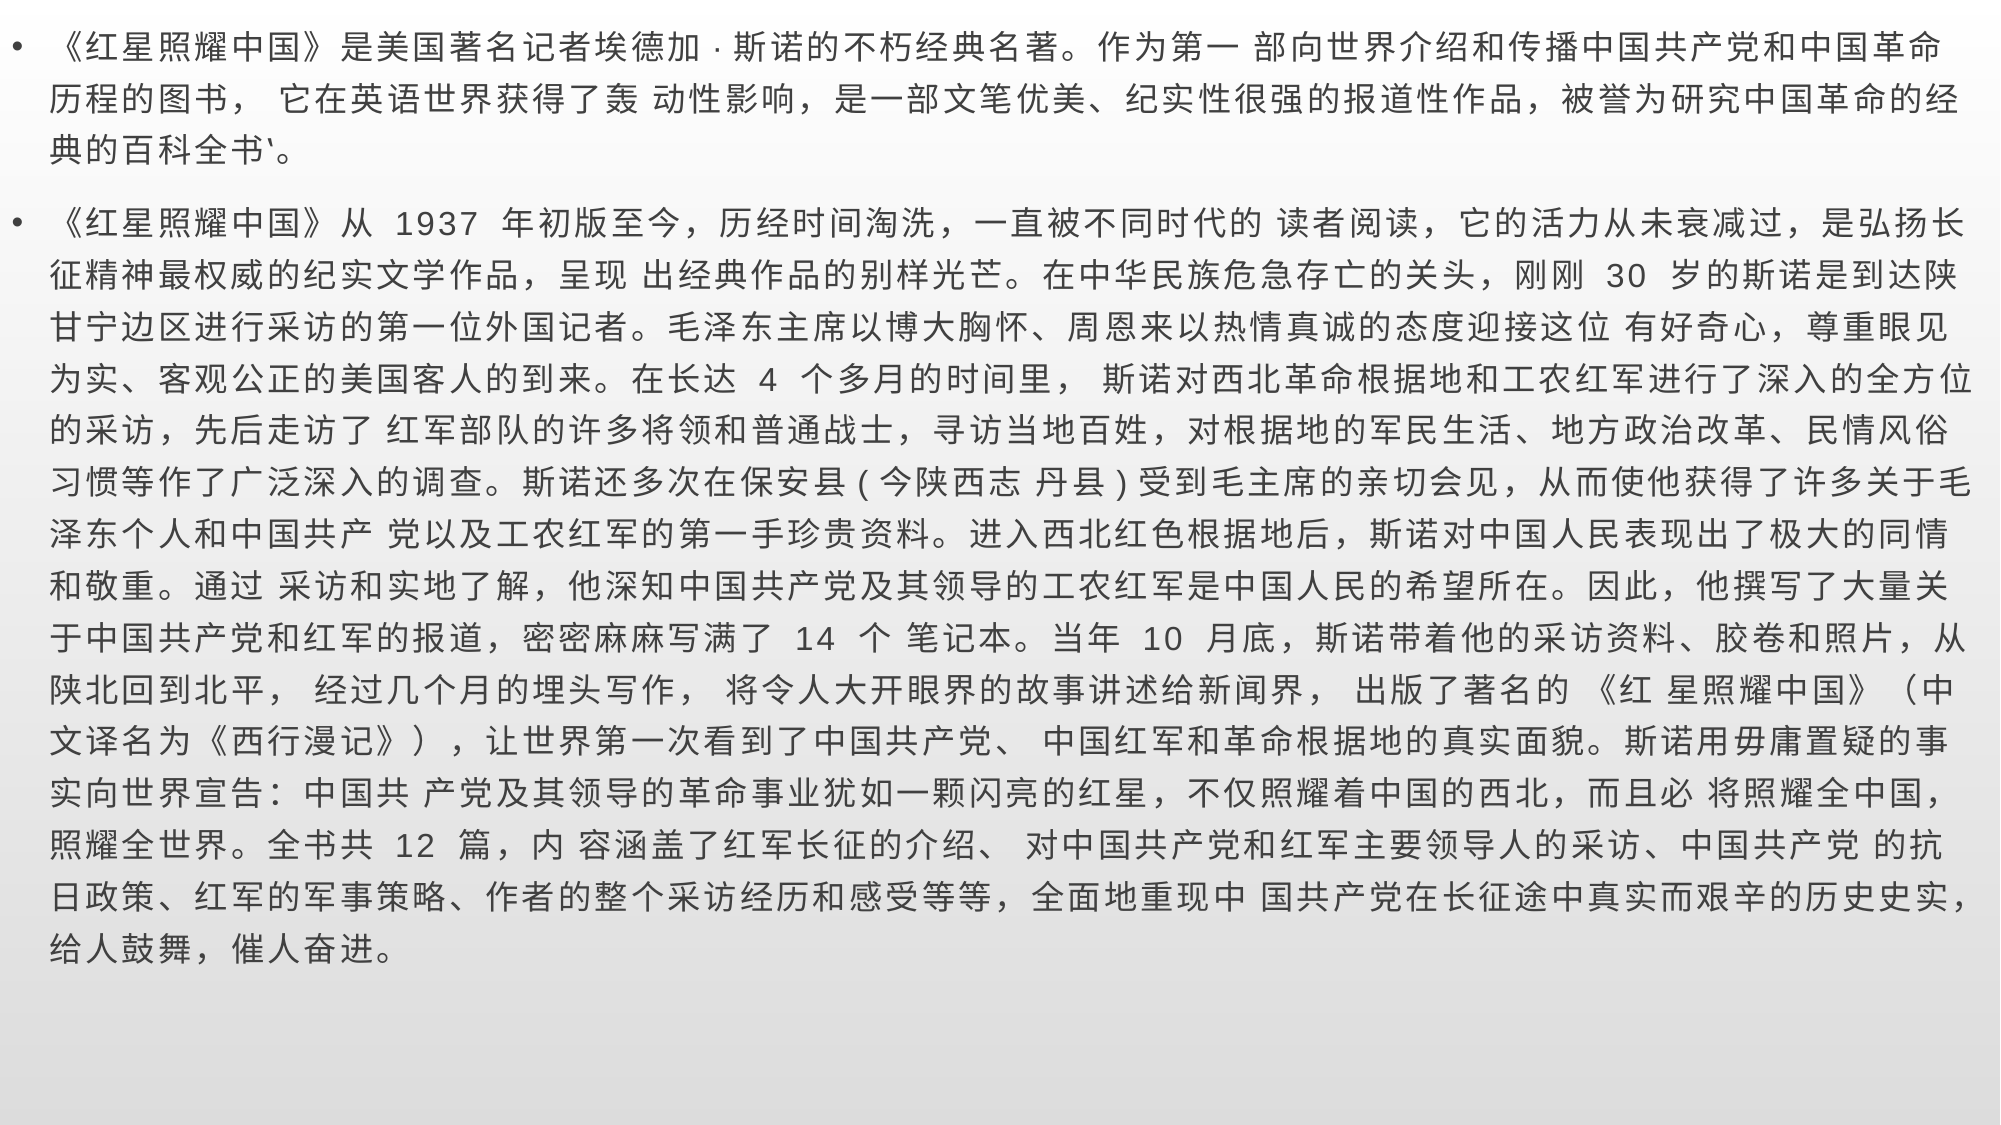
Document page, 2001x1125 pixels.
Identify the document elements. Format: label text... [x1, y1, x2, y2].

list 《红星照耀中国》是美国著名记者埃德加·斯诺的不朽经典名著。作为第一 部向世界介绍和传播中国共产党和中国革命历程的图书， 它在英语世界获得了轰 动性影响，是一部文笔优美、纪实性很强的报道性作品，被誉为研究中国革命的经典的百科全书‛。 《红星照耀中国》从 1937 年初版至今，历经时间淘洗，一直被不同时代的 读者阅读，它的活力从未衰减过，是弘扬长征精神最权威的纪实文学作品，呈现 出经典作品的别样光芒。在中华民族危急存亡的关头，刚刚 30 岁的斯诺是到达陕甘宁边区进行采访的第一位外国记者。毛泽东主席以博大胸怀、周恩来以热情真诚的态度迎接这位 有好奇心，尊重眼见为实、客观公正的美国客人的到来。在长达 4 个多月的时间里， 斯诺对西北革命根据地和工农红军进行了深入的全方位的采访，先后走访了 红军部队的许多将领和普通战士，寻访当地百姓，对根据地的军民生活、地方政治改革、民情风俗习惯等作了广泛深入的调查。斯诺还多次在保安县(今陕西志 丹县)受到毛主席的亲切会见，从而使他获得了许多关于毛泽东个人和中国共产 党以及工农红军的第一手珍贵资料。进入西北红色根据地后，斯诺对中国人民表现出了极大的同情和敬重。通过 采访和实地了解，他深知中国共产党及其领导的工农红军是中国人民的希望所在。因此，他撰写了大量关于中国共产党和红军的报道，密密麻麻写满了 14 个 笔记本。当年 10 月底，斯诺带着他的采访资料、胶卷和照片，从陕北回到北平， 经过几个月的埋头写作， 将令人大开眼界的故事讲述给新闻界， 出版了著名的 《红 星照耀中国》（中文译名为《西行漫记》），让世界第一次看到了中国共产党、 中国红军和革命根据地的真实面貌。斯诺用毋庸置疑的事实向世界宣告：中国共 产党及其领导的革命事业犹如一颗闪亮的红星，不仅照耀着中国的西北，而且必 将照耀全中国，照耀全世界。全书共 12 篇，内 容涵盖了红军长征的介绍、 对中国共产党和红军主要领导人的采访、中国共产党 的抗日政策、红军的军事策略、作者的整个采访经历和感受等等，全面地重现中 国共产党在长征途中真实而艰辛的历史史实，给人鼓舞，催人奋进。 [0, 13, 1995, 1125]
